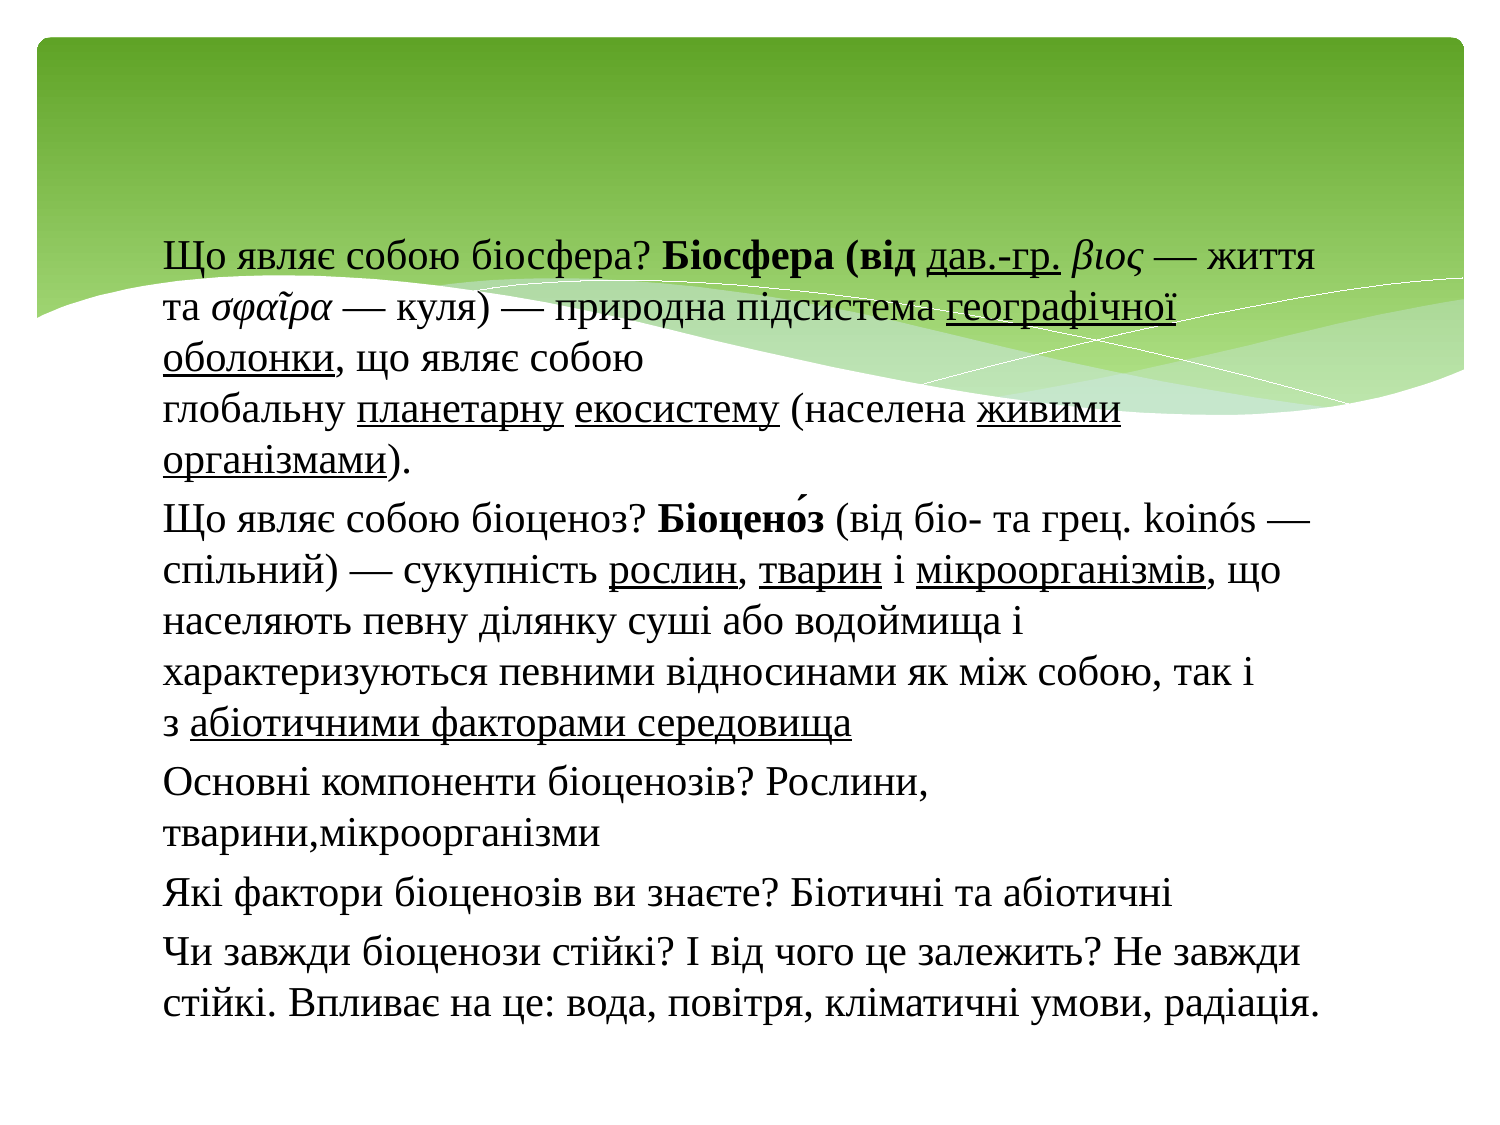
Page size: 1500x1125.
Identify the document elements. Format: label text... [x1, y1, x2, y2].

list Що являє собою біосфера? Біосфера (від дав.-гр. βιος — життя та σφαῖρα — куля) — природна підсистема географічної оболонки, що являє собою глобальну планетарну екосистему (населена живими організмами). Що являє собою біоценоз? Біоцено́з (від біо- та грец. koinós — спільний) — сукупність рослин, тварин і мікроорганізмів, що населяють певну ділянку суші або водоймища і характеризуються певними відносинами як між собою, так і з абіотичними факторами середовища Основні компоненти біоценозів? Рослини, тварини,мікроорганізми Які фактори біоценозів ви знаєте? Біотичні та абіотичні Чи завжди біоценози стійкі? І від чого це залежить? Не завжди стійкі. Впливає на це: вода, повітря, кліматичні умови, радіація. [147, 219, 1363, 1106]
